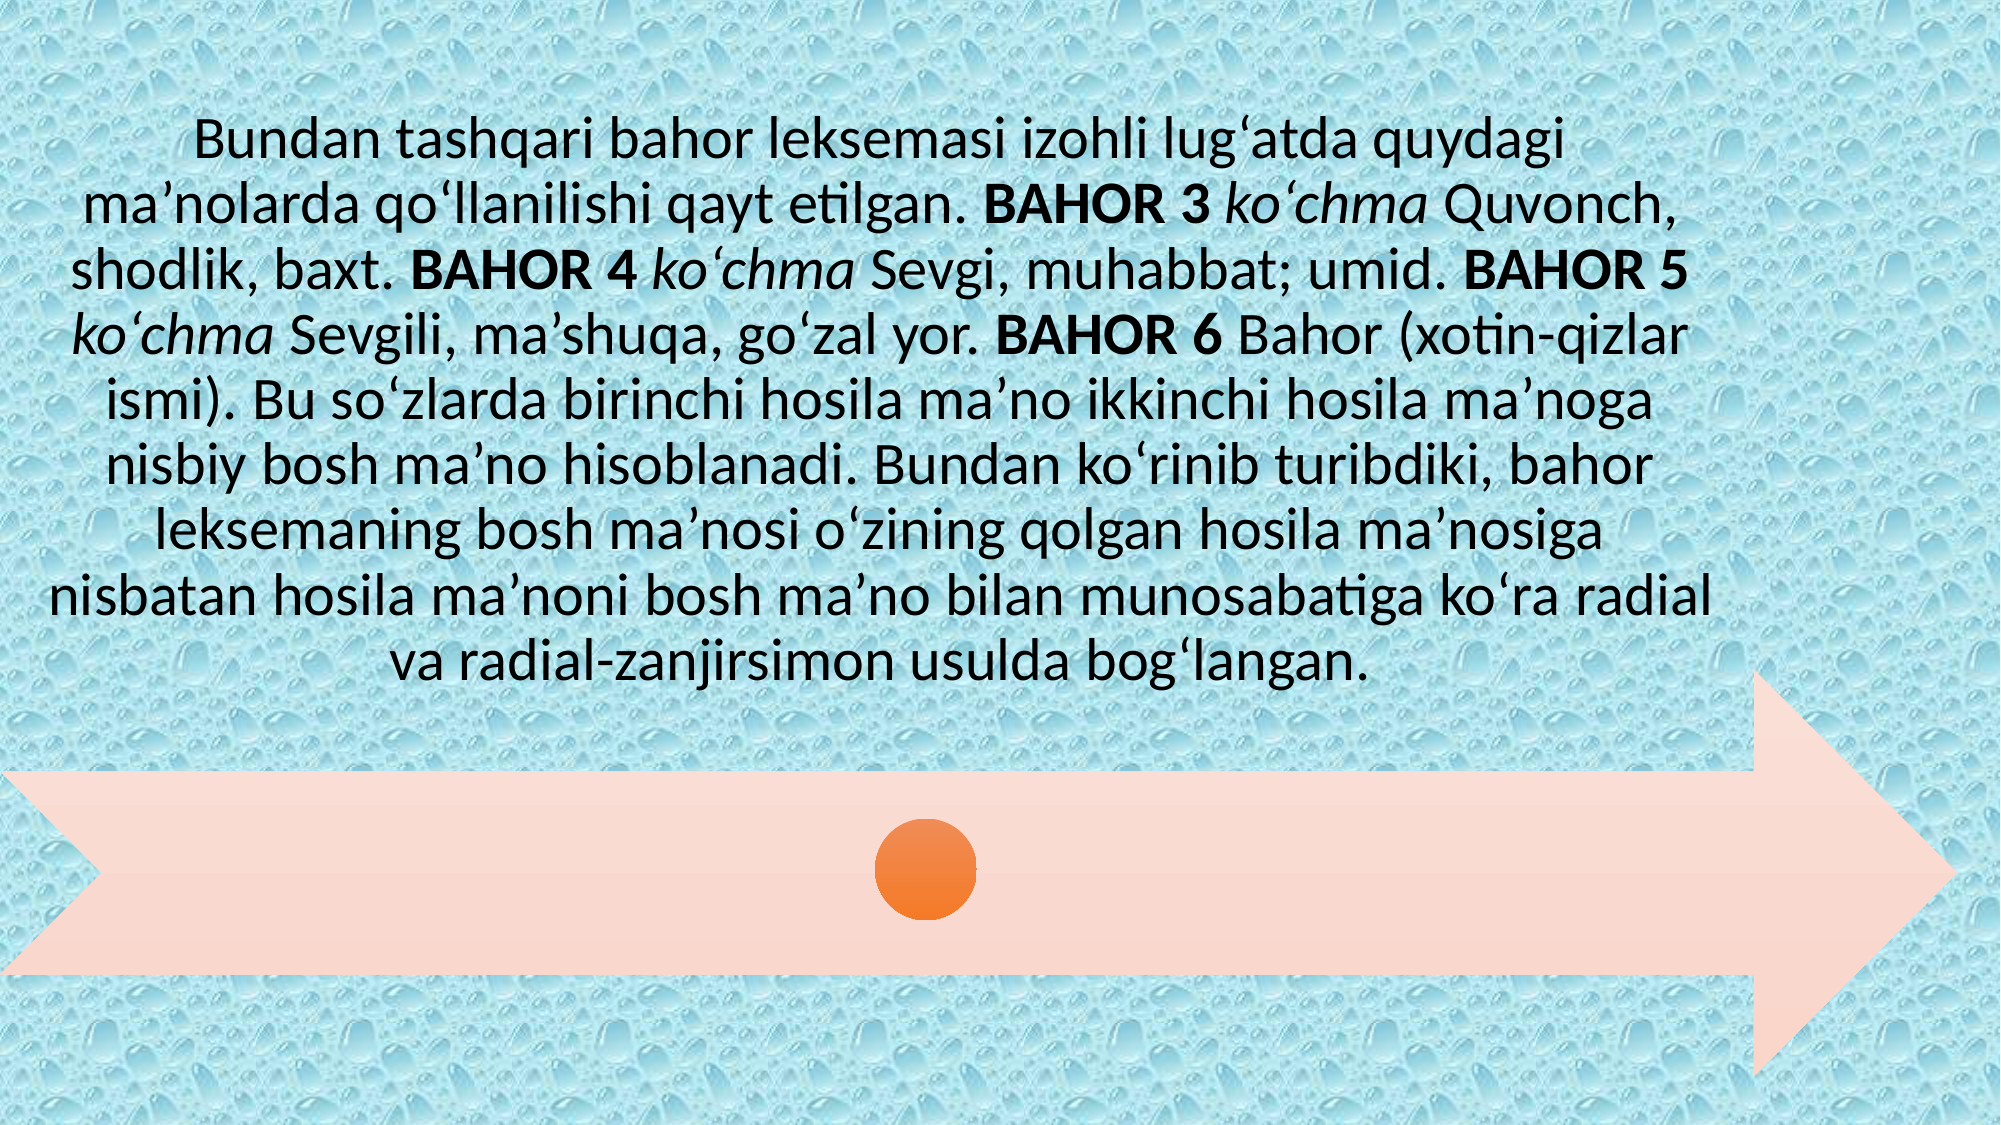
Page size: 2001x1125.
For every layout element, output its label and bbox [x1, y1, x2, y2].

picture [0, 0, 2001, 1125]
list [0, 59, 1958, 1077]
